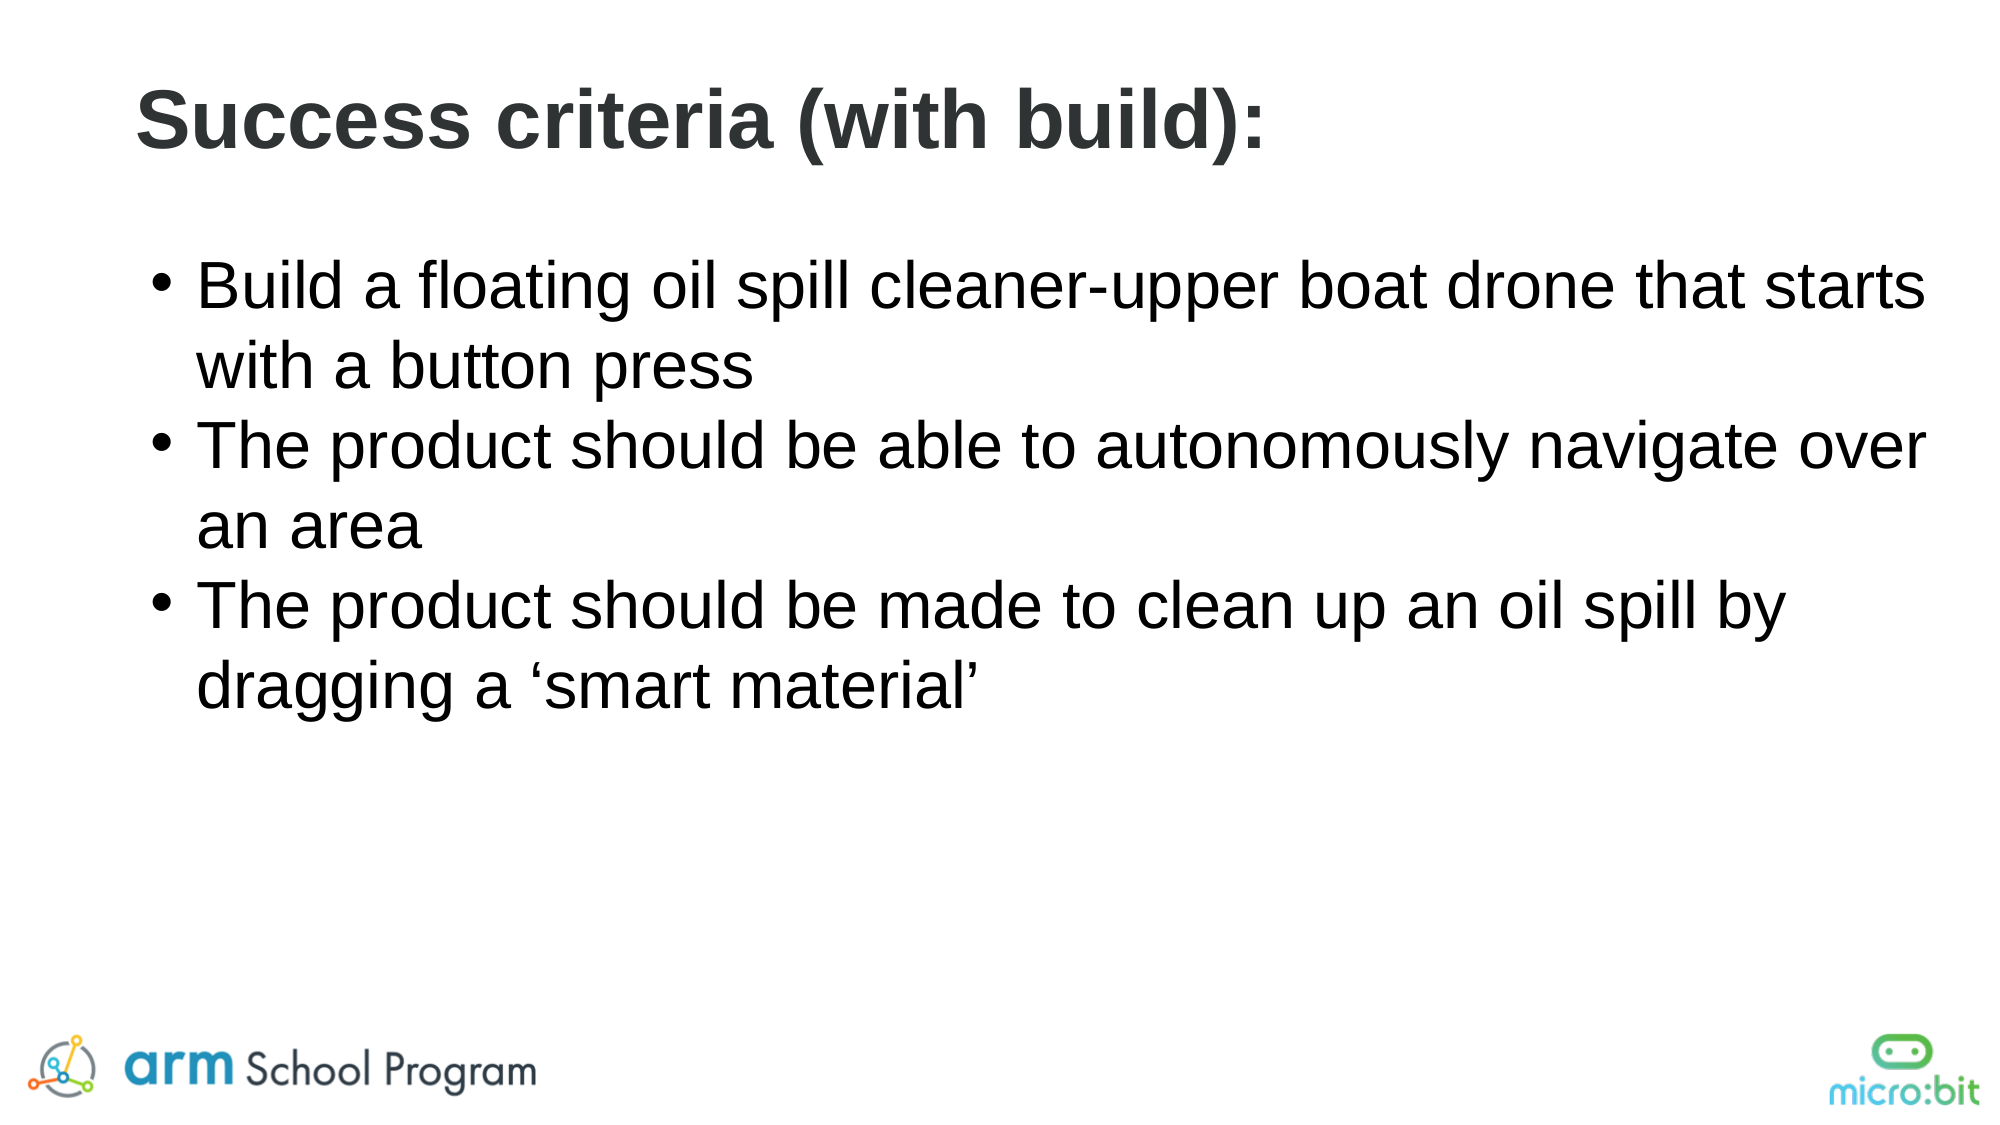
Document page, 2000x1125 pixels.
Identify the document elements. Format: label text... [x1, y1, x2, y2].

title Success criteria (with build): [135, 58, 1798, 151]
picture [1829, 1029, 1980, 1106]
picture [20, 1029, 545, 1107]
text_box Build a floating oil spill cleaner-upper boat drone that starts with a button press The product should be able to autonomously navigate over an area The product should be made to clean up an oil spill by dragging a ‘smart material’ [135, 234, 1946, 729]
